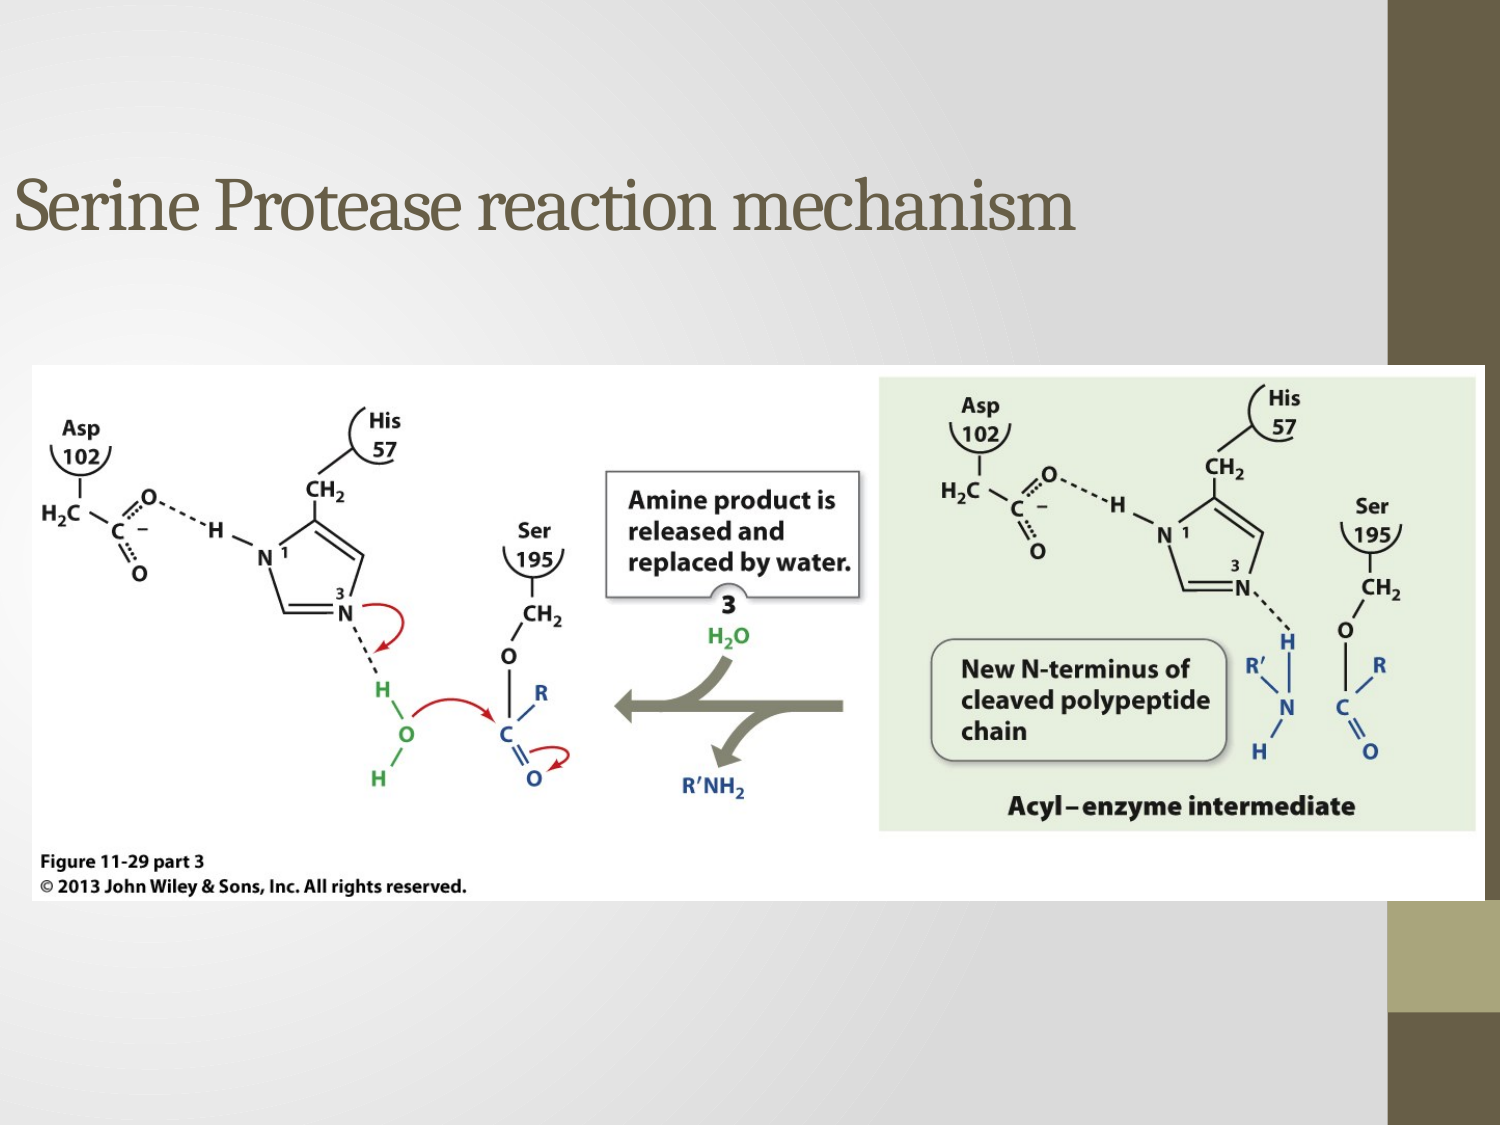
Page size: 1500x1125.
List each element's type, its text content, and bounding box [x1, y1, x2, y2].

picture [31, 365, 1486, 902]
title Serine Protease reaction mechanism [0, 118, 1164, 282]
